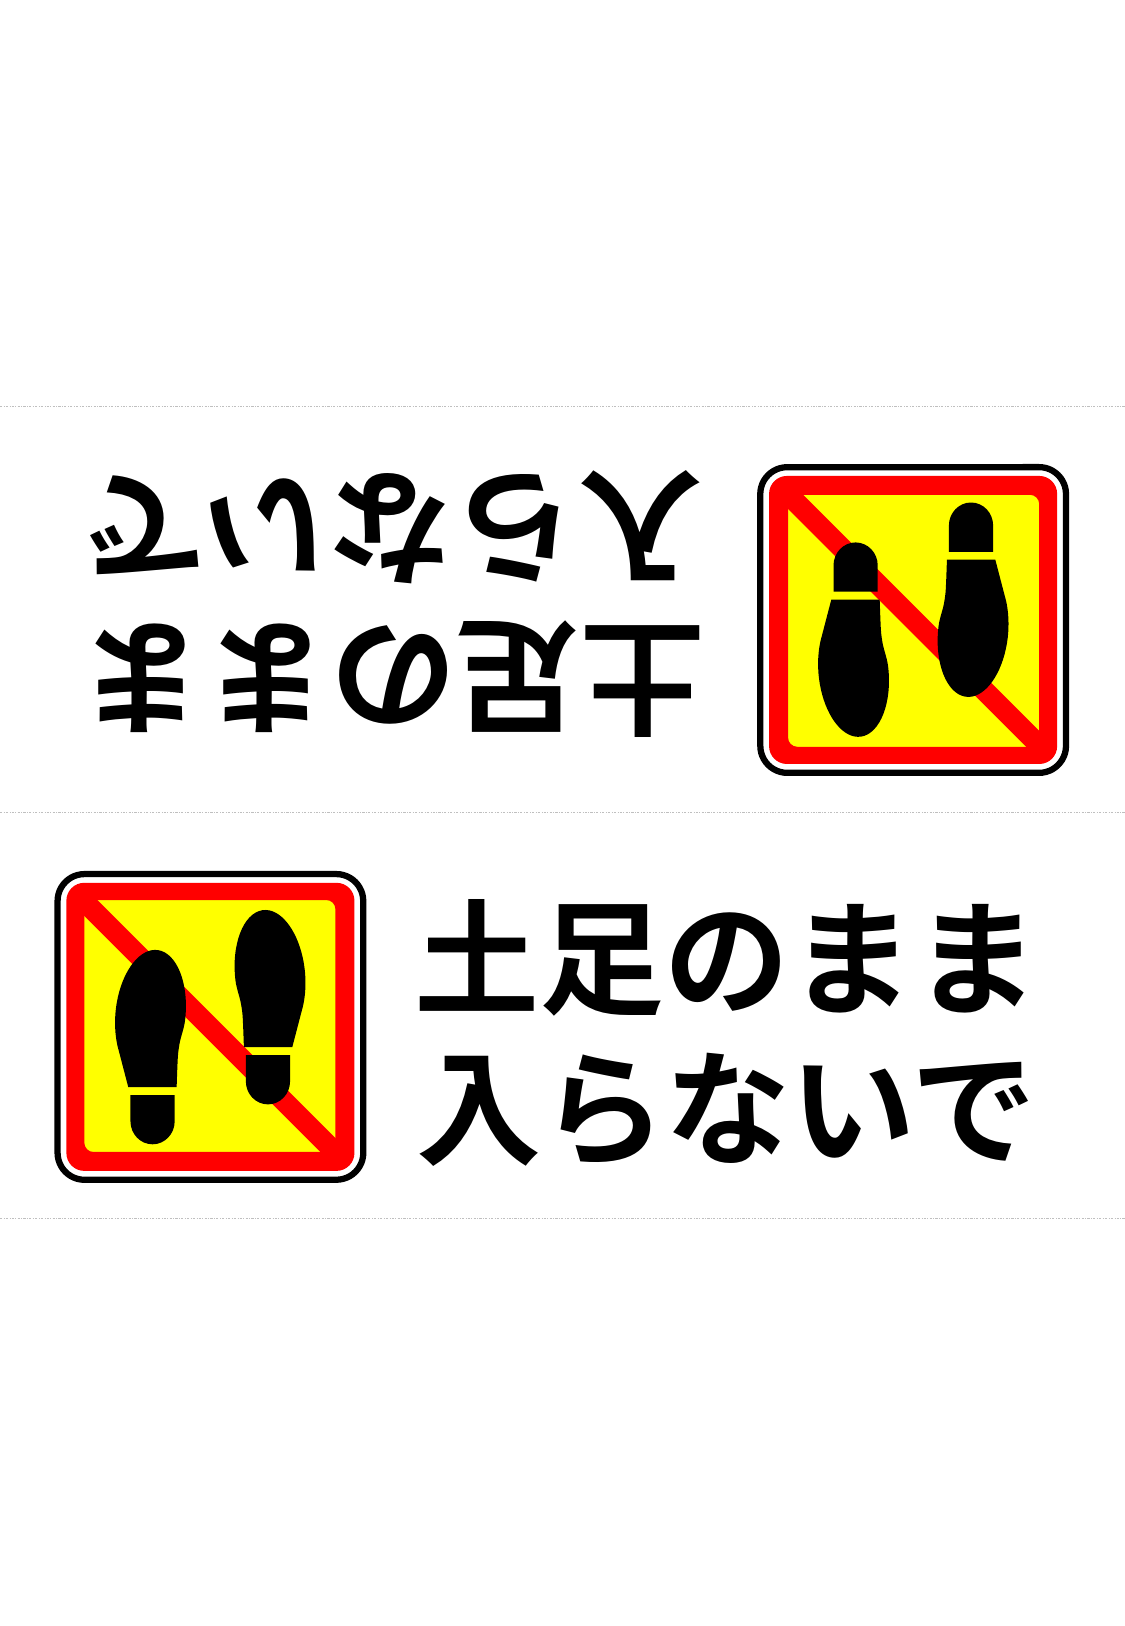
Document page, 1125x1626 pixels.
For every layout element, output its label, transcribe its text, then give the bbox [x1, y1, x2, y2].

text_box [760, 467, 1066, 773]
text_box 土足のまま 入らないで [65, 449, 721, 764]
text_box 土足のまま 入らないで [399, 873, 1055, 1188]
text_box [57, 874, 364, 1180]
